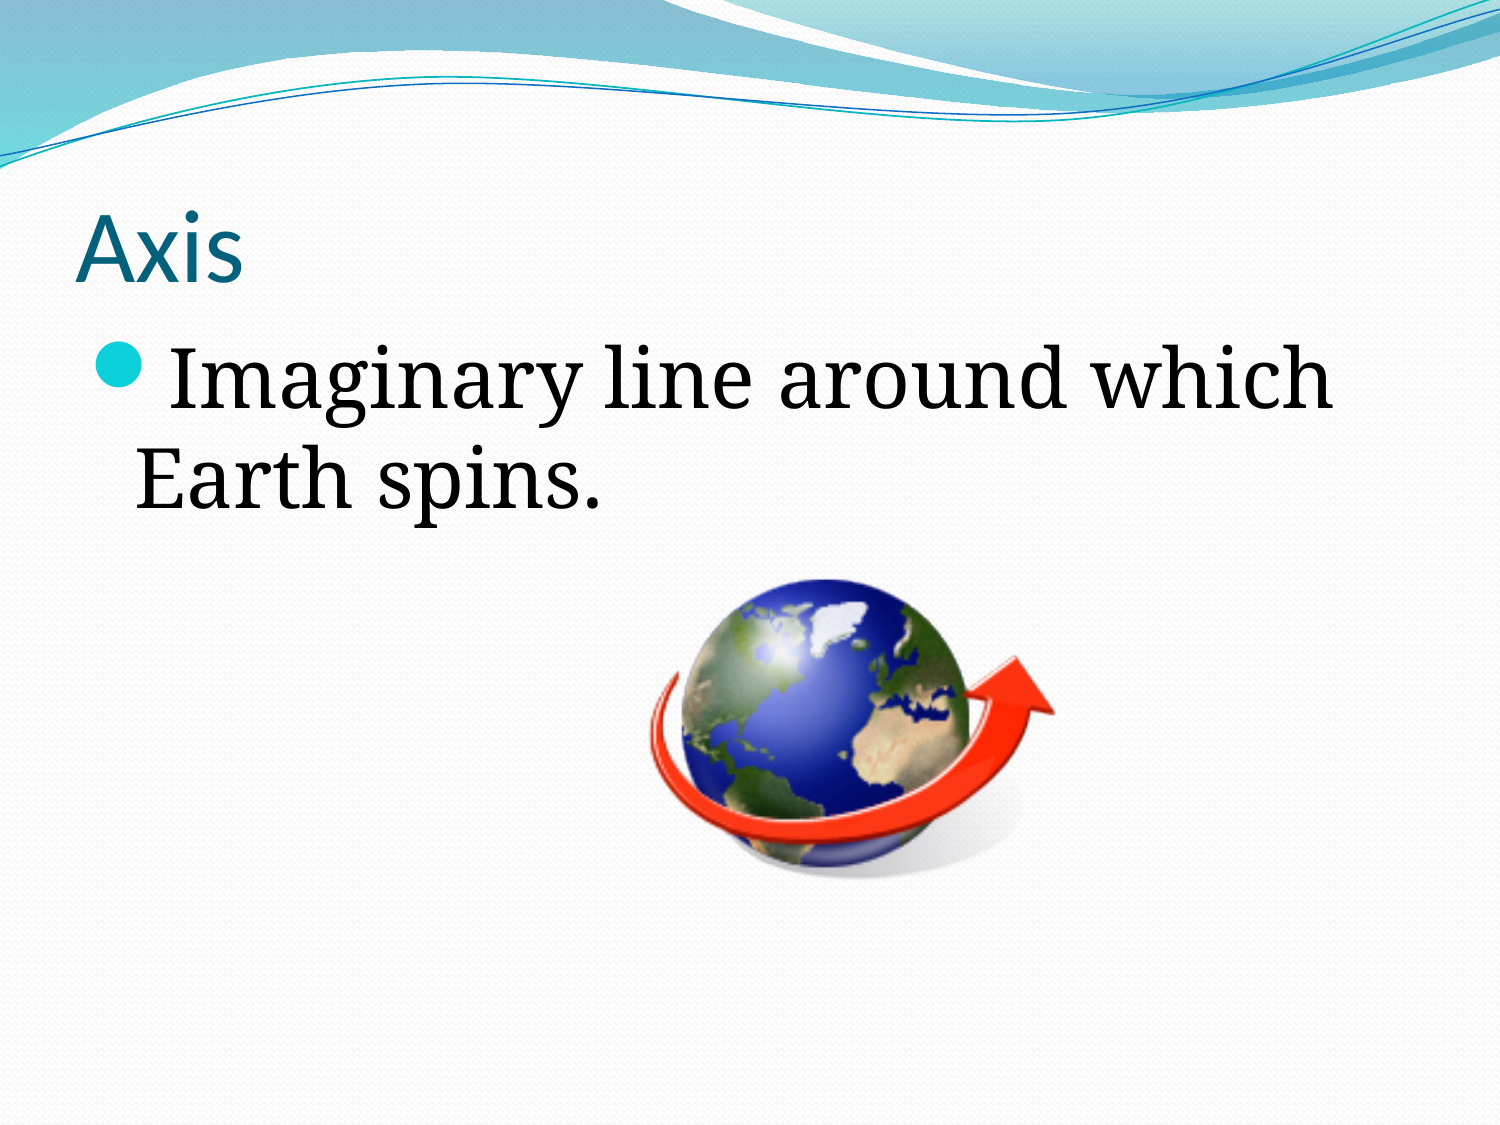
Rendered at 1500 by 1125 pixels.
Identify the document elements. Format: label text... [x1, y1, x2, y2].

list Imaginary line around which Earth spins. [75, 317, 1425, 1038]
picture [624, 499, 1079, 954]
title Axis [75, 115, 1425, 303]
